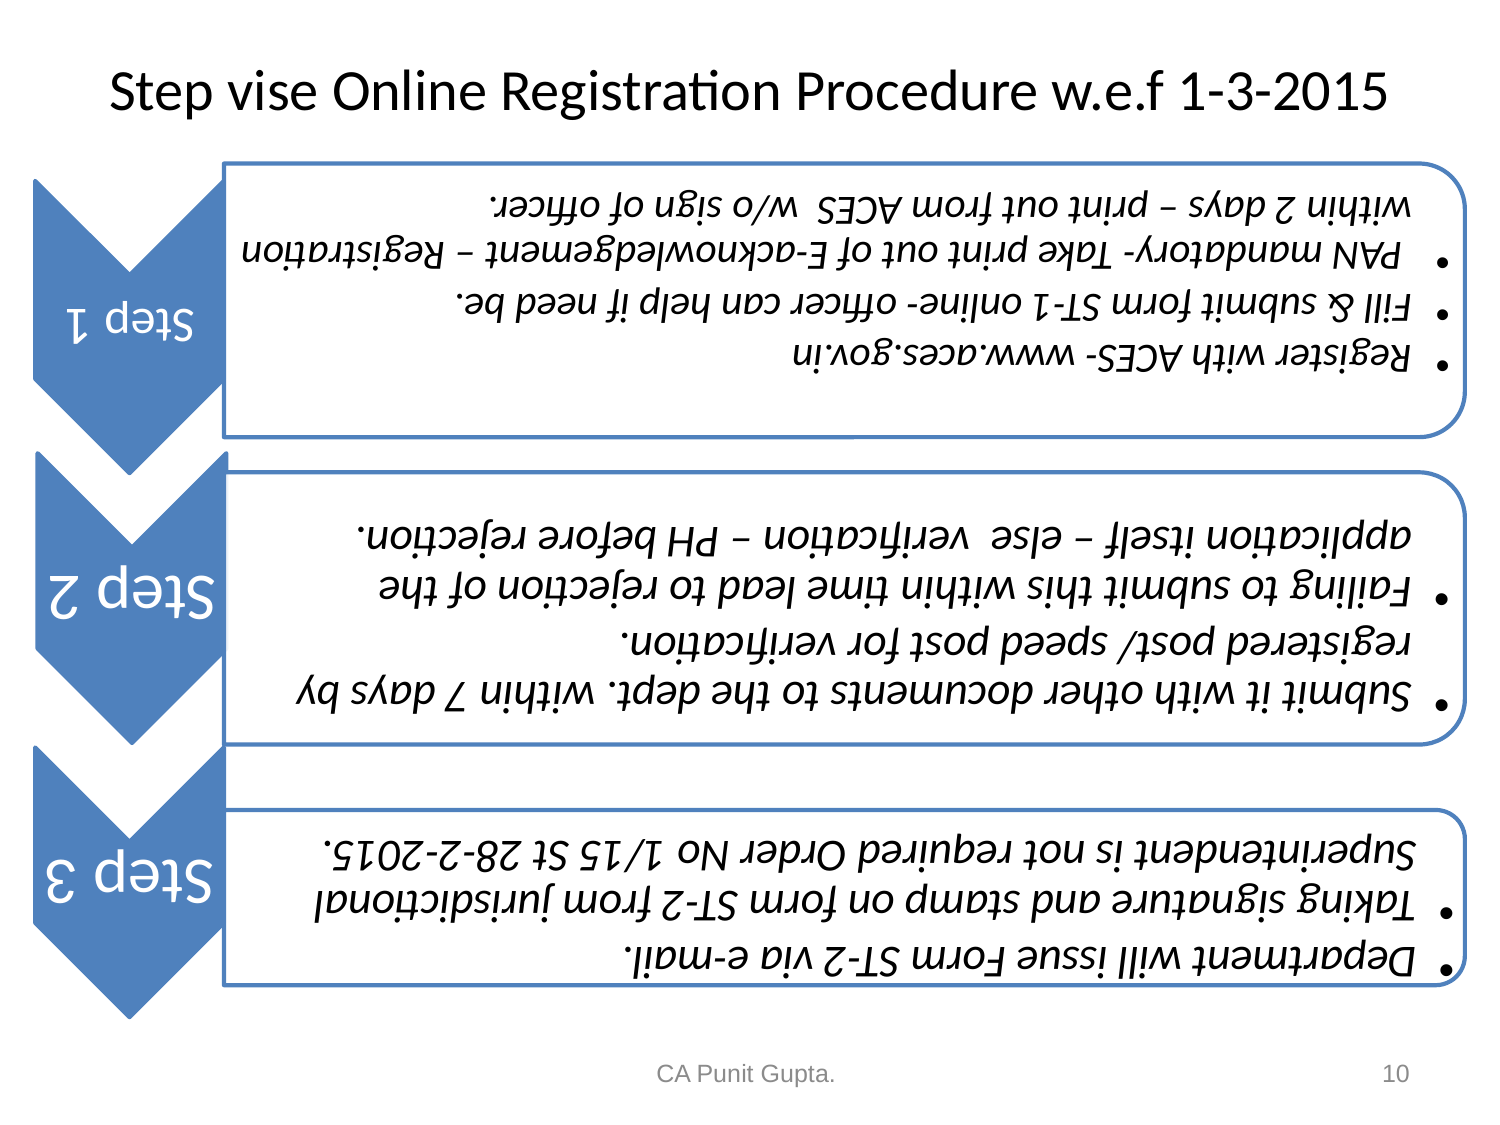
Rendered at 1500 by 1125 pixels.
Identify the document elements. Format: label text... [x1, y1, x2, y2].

title Step vise Online Registration Procedure w.e.f 1-3-2015 [75, 45, 1425, 129]
footer CA Punit Gupta. [512, 1042, 988, 1103]
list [34, 140, 1466, 1020]
slide_number 10 [1074, 1042, 1425, 1103]
